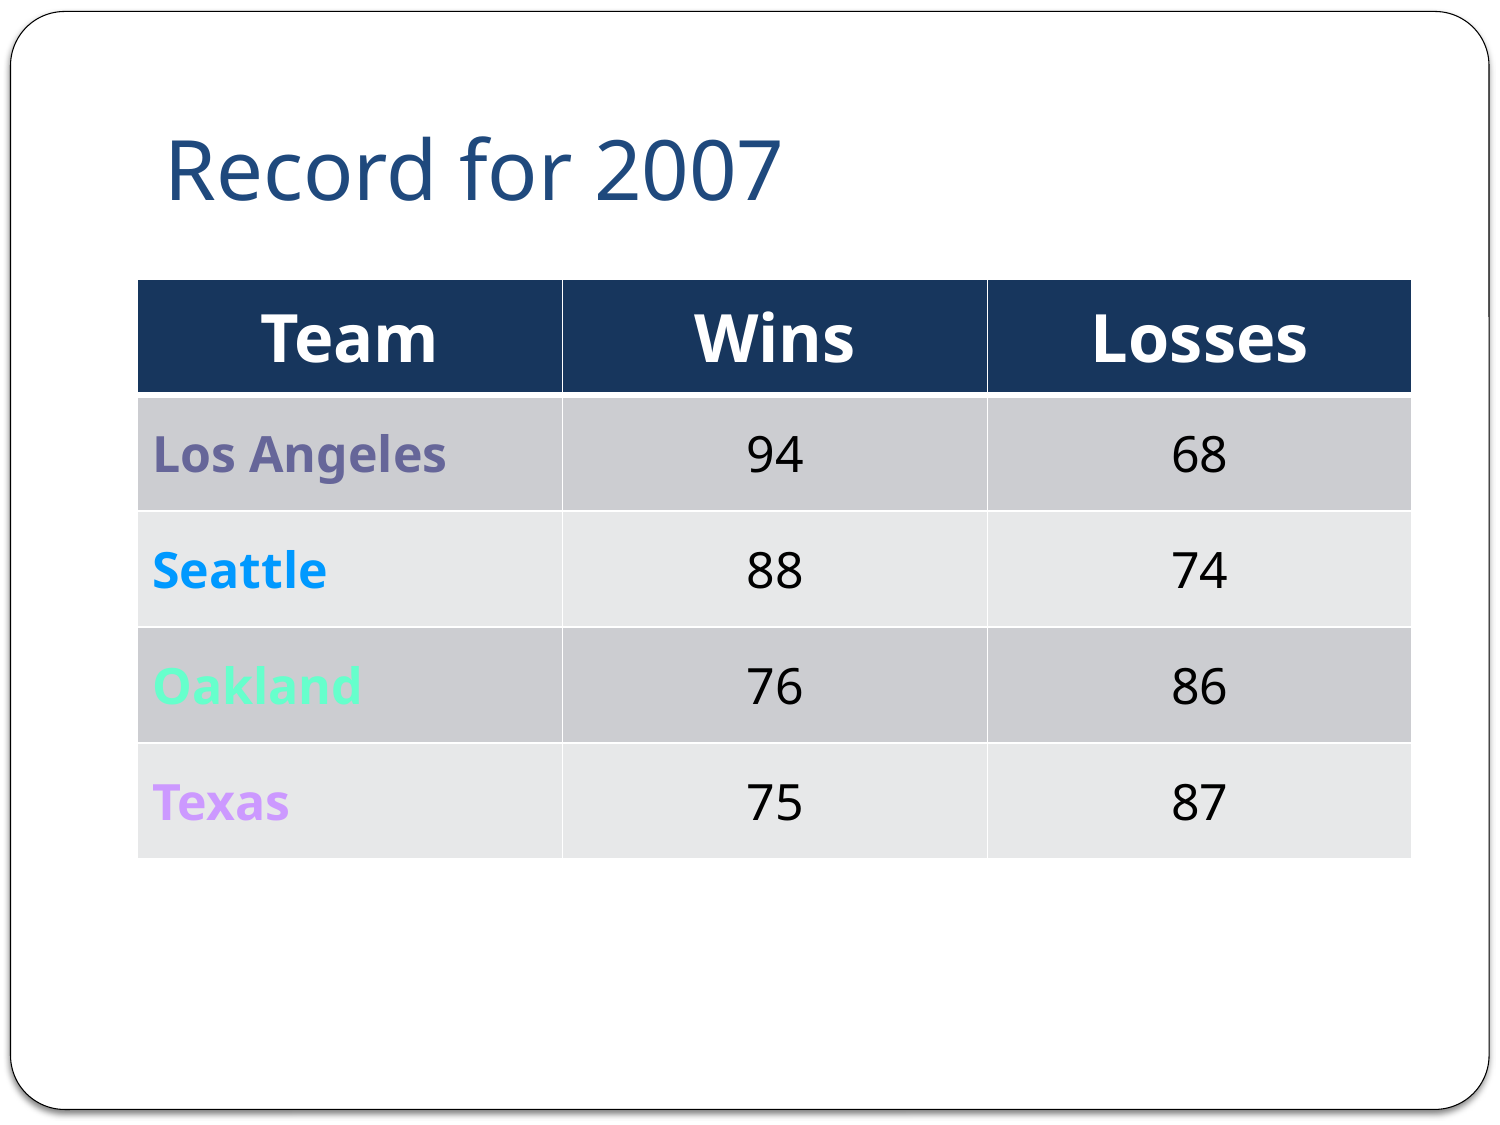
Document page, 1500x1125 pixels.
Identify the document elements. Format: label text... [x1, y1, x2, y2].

table_cell Seattle [138, 512, 562, 626]
table_cell Texas [138, 744, 562, 858]
table_cell 94 [563, 398, 987, 510]
table_cell 68 [988, 398, 1411, 510]
title Record for 2007 [150, 45, 1425, 233]
table_cell 75 [563, 744, 987, 858]
table_header Losses [988, 280, 1411, 392]
table_cell 87 [988, 744, 1411, 858]
table_cell Los Angeles [138, 398, 562, 510]
table_header Wins [563, 280, 987, 392]
table_cell 76 [563, 628, 987, 742]
table_cell Oakland [138, 628, 562, 742]
table_cell 74 [988, 512, 1411, 626]
table_cell 86 [988, 628, 1411, 742]
table_header Team [138, 280, 562, 392]
table_cell 88 [563, 512, 987, 626]
